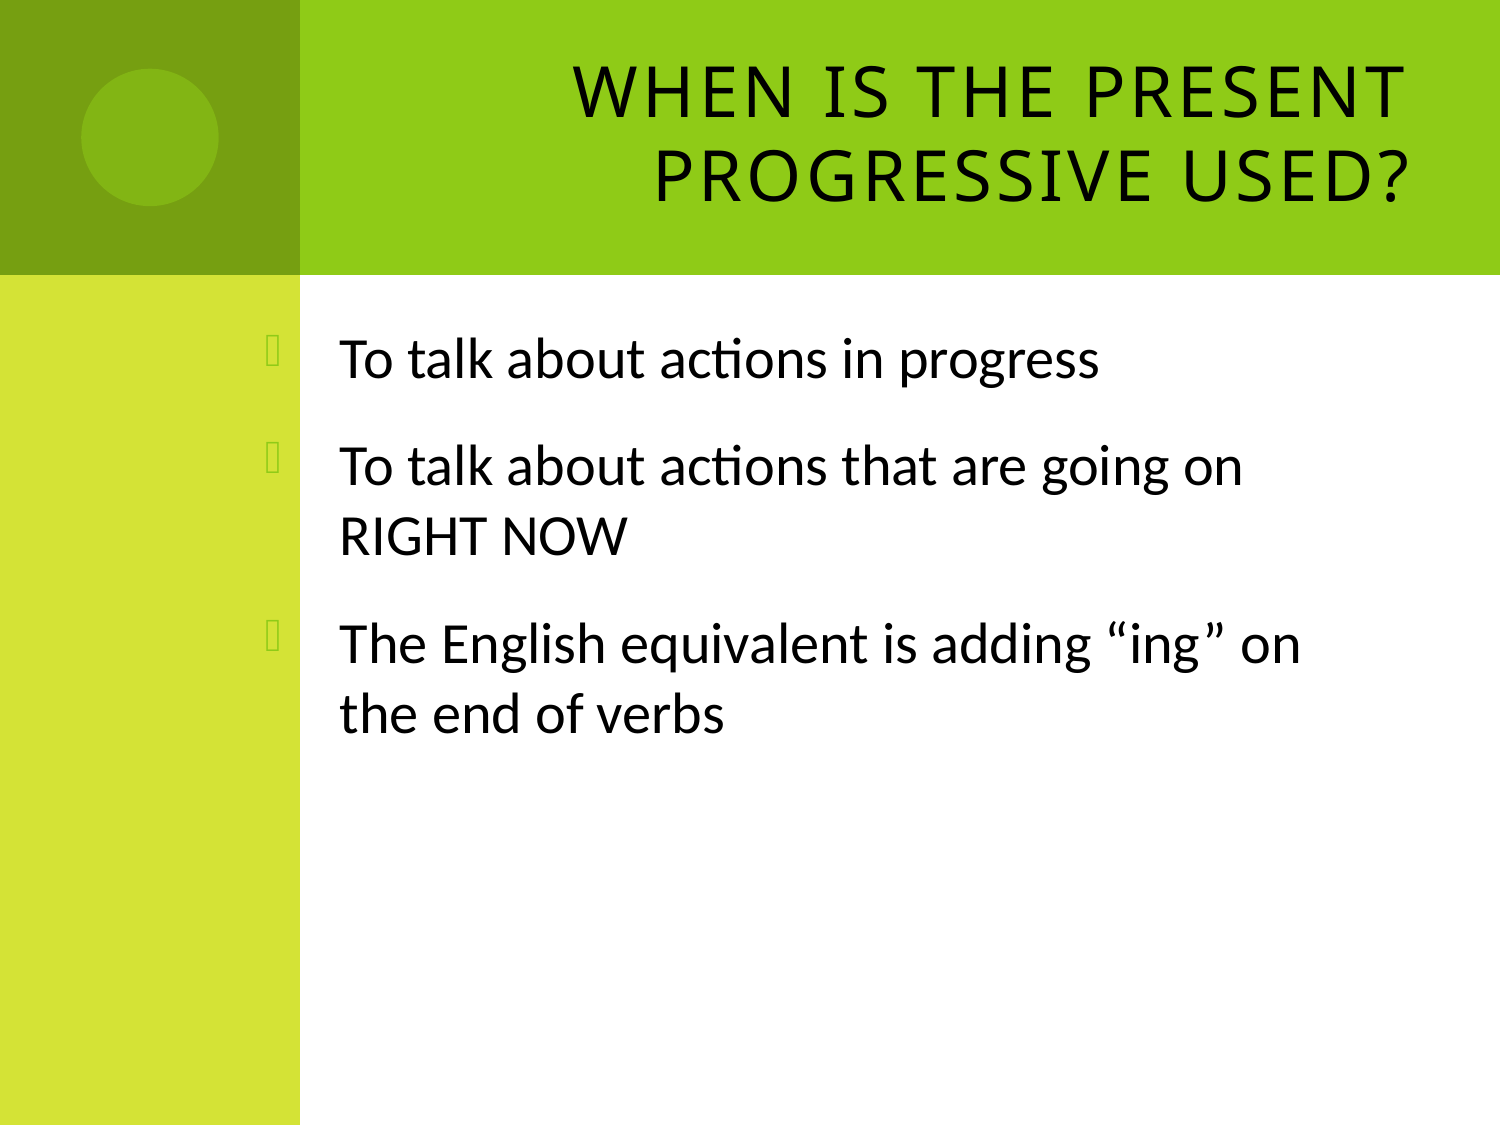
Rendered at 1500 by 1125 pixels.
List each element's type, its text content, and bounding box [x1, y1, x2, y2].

title When is the present progressive used? [399, 37, 1425, 225]
list To talk about actions in progress To talk about actions that are going on RIGHT NOW The English equivalent is adding “ing” on the end of verbs [249, 312, 1338, 1006]
